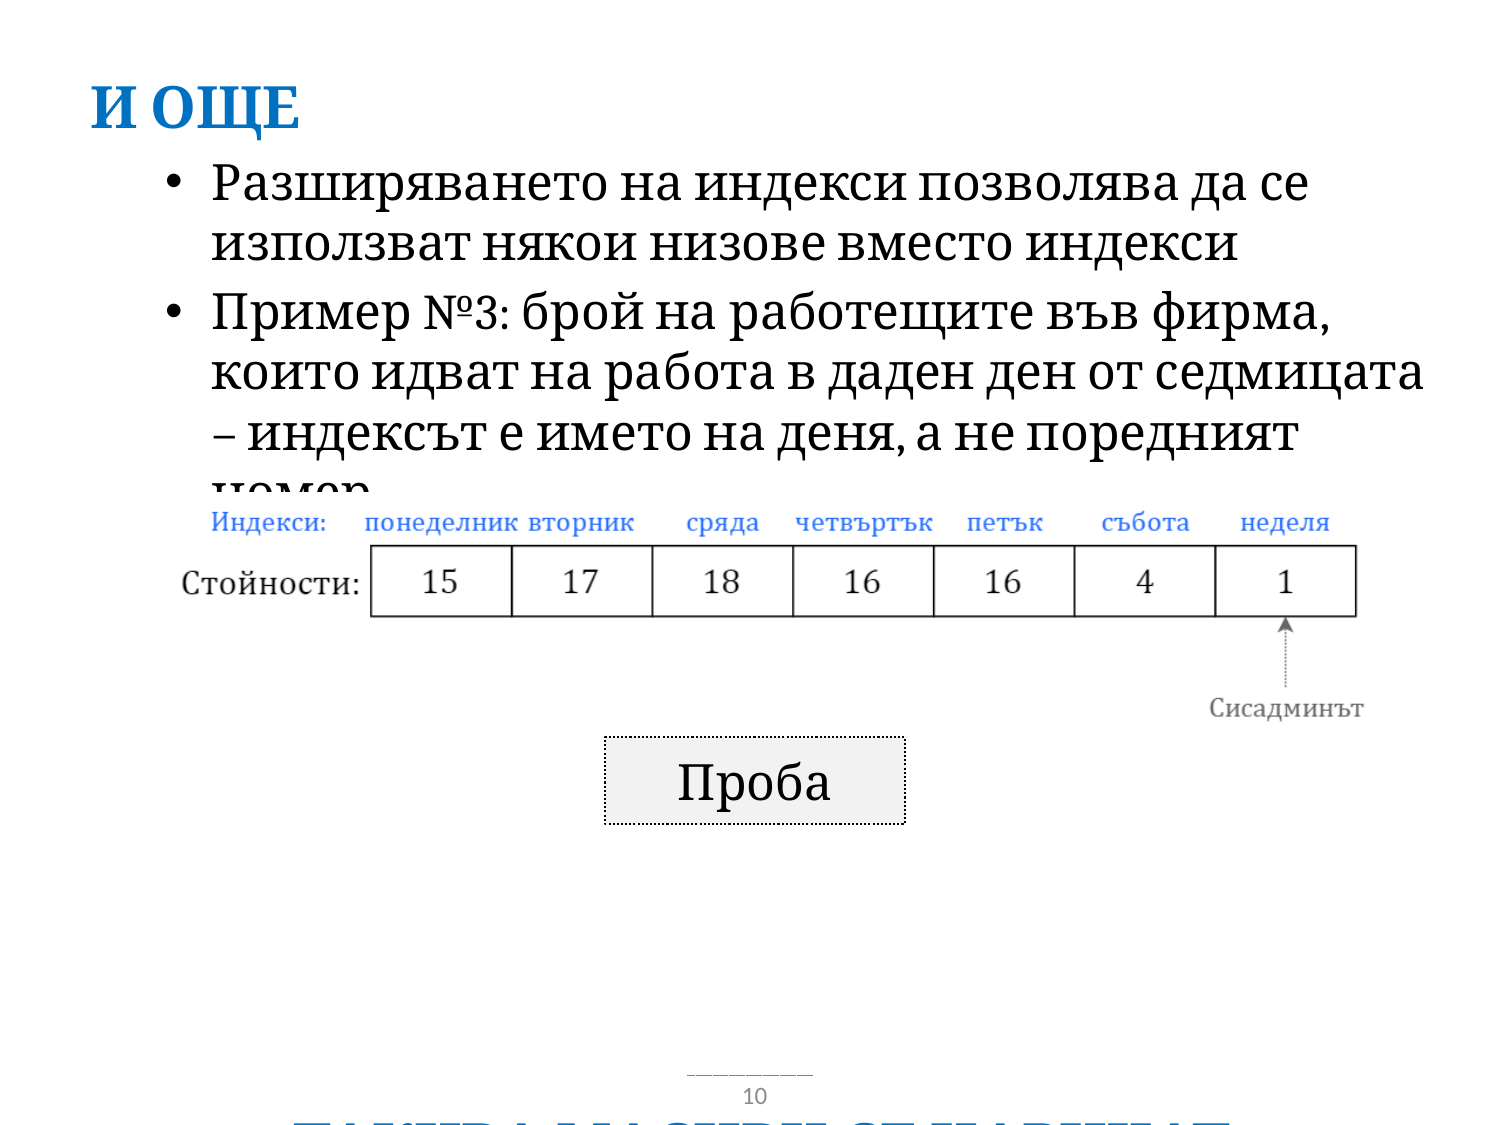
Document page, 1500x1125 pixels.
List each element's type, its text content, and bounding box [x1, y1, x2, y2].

text_box Проба [603, 735, 907, 826]
slide_number 10 [579, 1065, 930, 1125]
picture [123, 492, 1376, 726]
list И още Разширяването на индекси позволява да се използват някои низове вместо индекси Пример №3: брой на работещите във фирма, които идват на работа в даден ден от седмицата – индексът е името на деня, а не поредният номер Такива масиви се наричат асоциативни масиви [75, 62, 1450, 1063]
